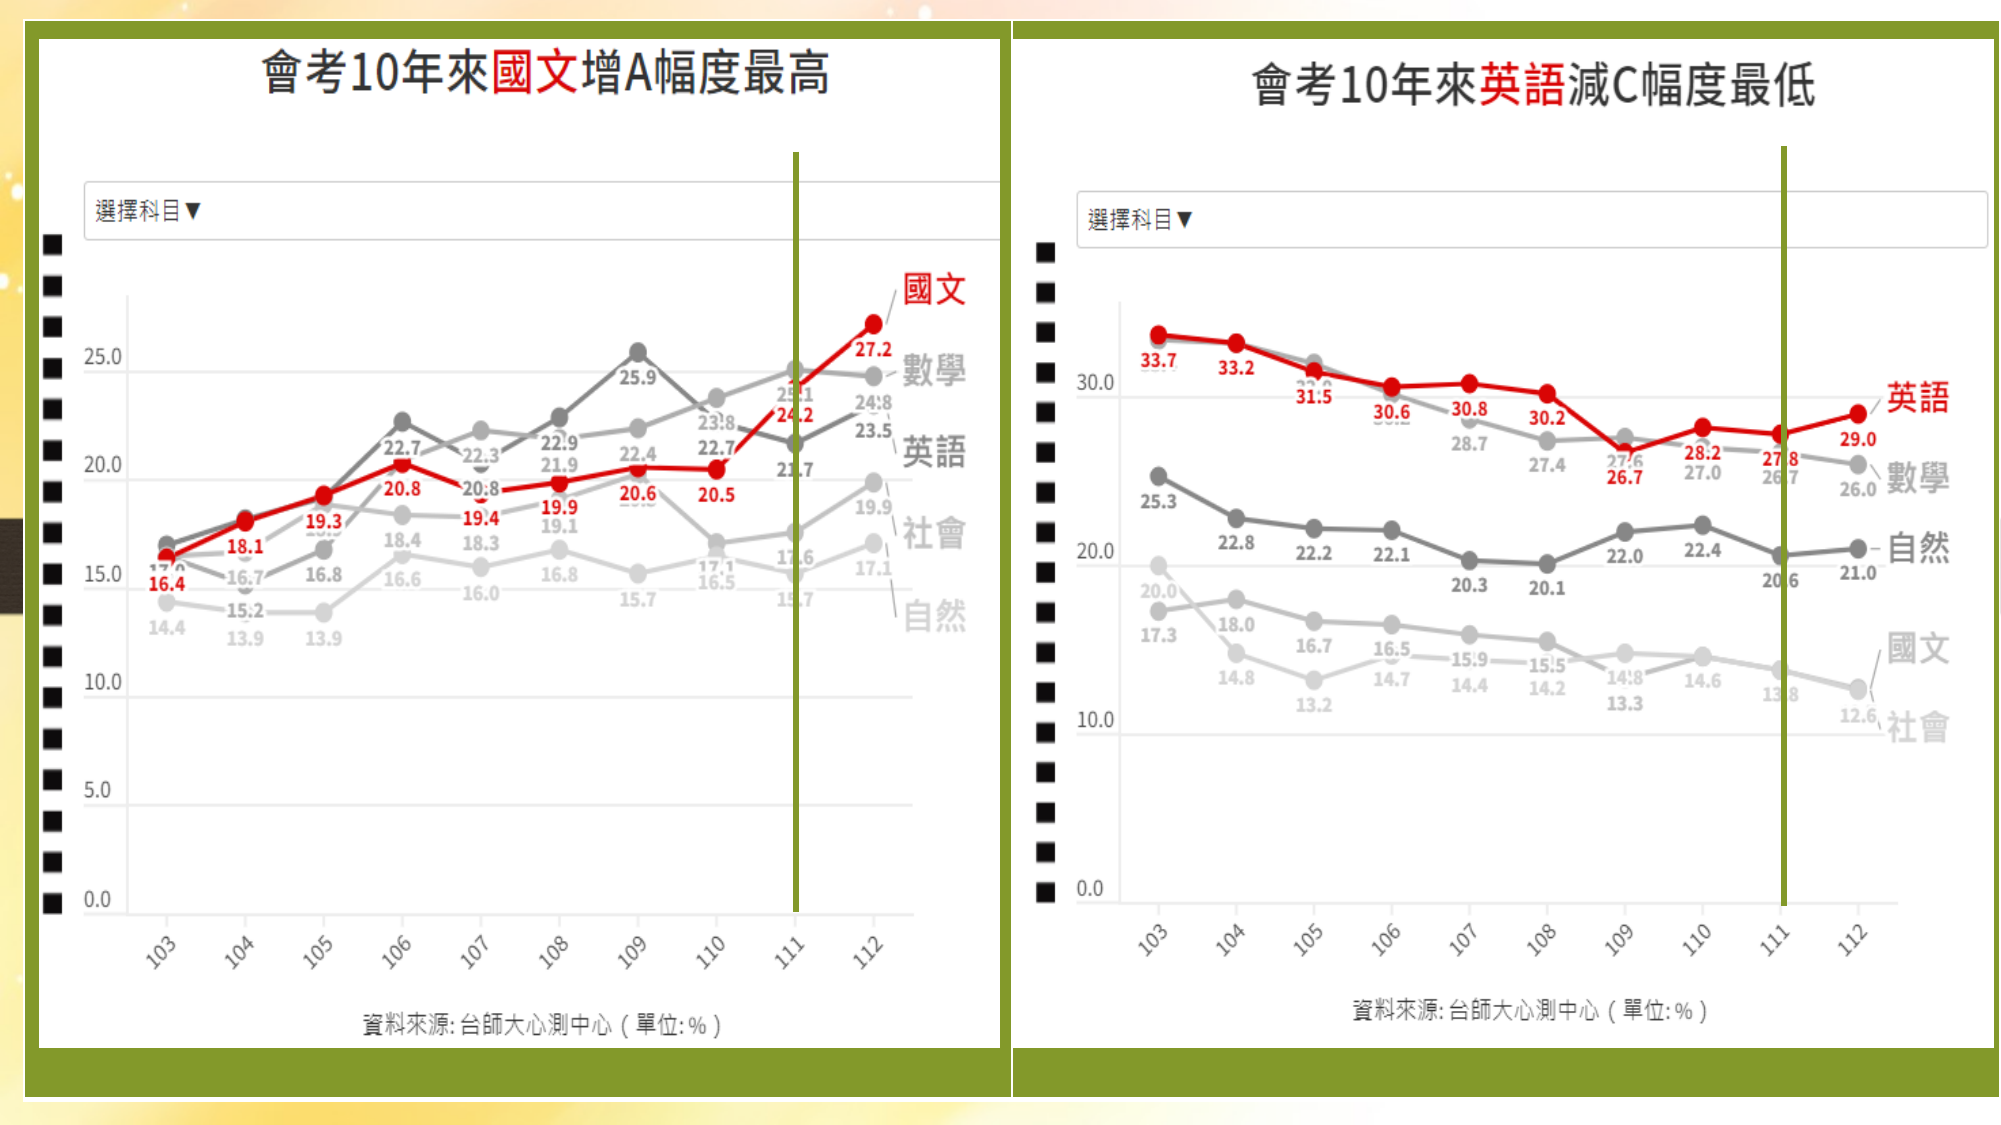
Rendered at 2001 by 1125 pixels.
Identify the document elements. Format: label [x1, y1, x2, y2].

picture [1012, 39, 1995, 1048]
picture [0, 0, 2000, 1125]
picture [39, 39, 1001, 1048]
table_header [25, 21, 1011, 1097]
table_header [1013, 21, 1999, 1097]
